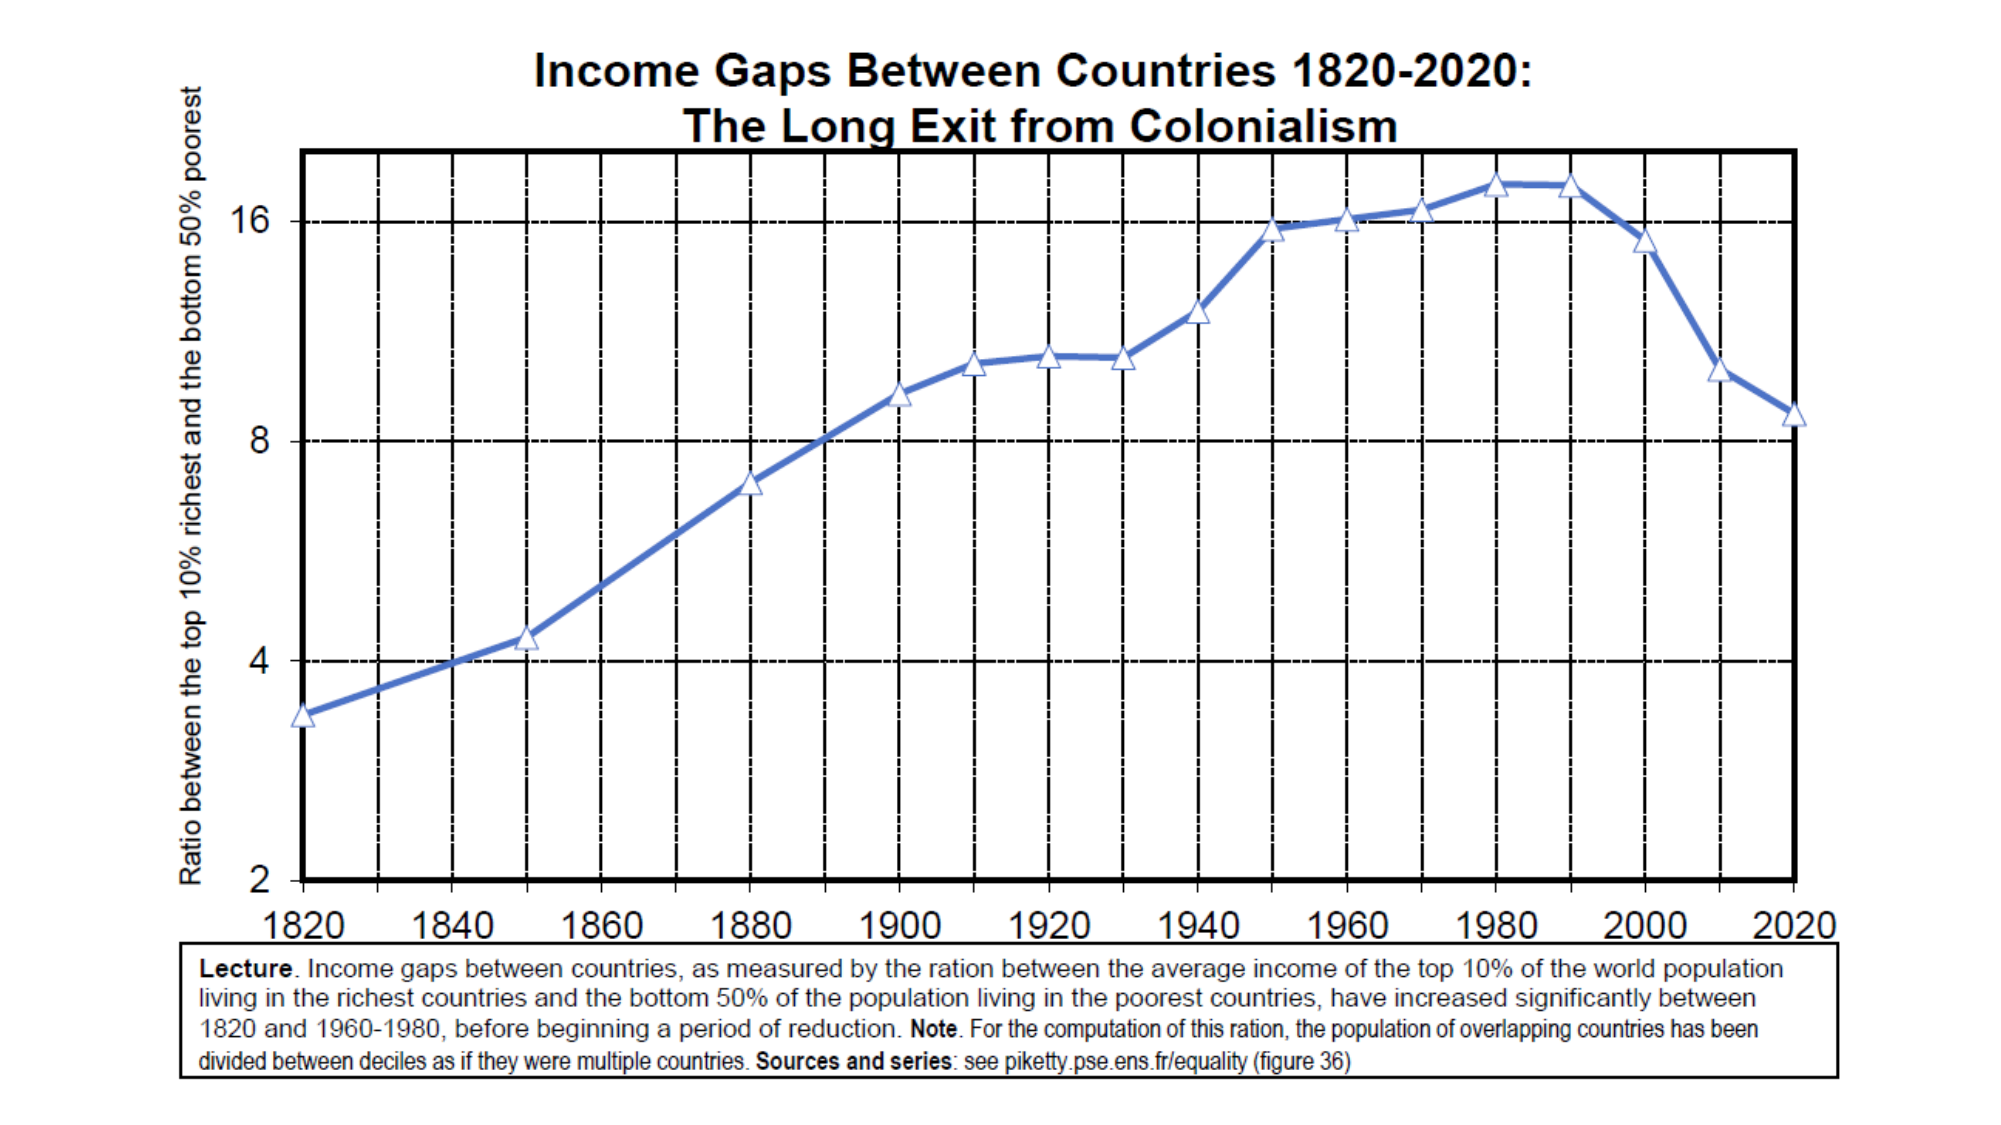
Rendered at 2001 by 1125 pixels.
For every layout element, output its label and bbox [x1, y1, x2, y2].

picture [113, 0, 1887, 1125]
